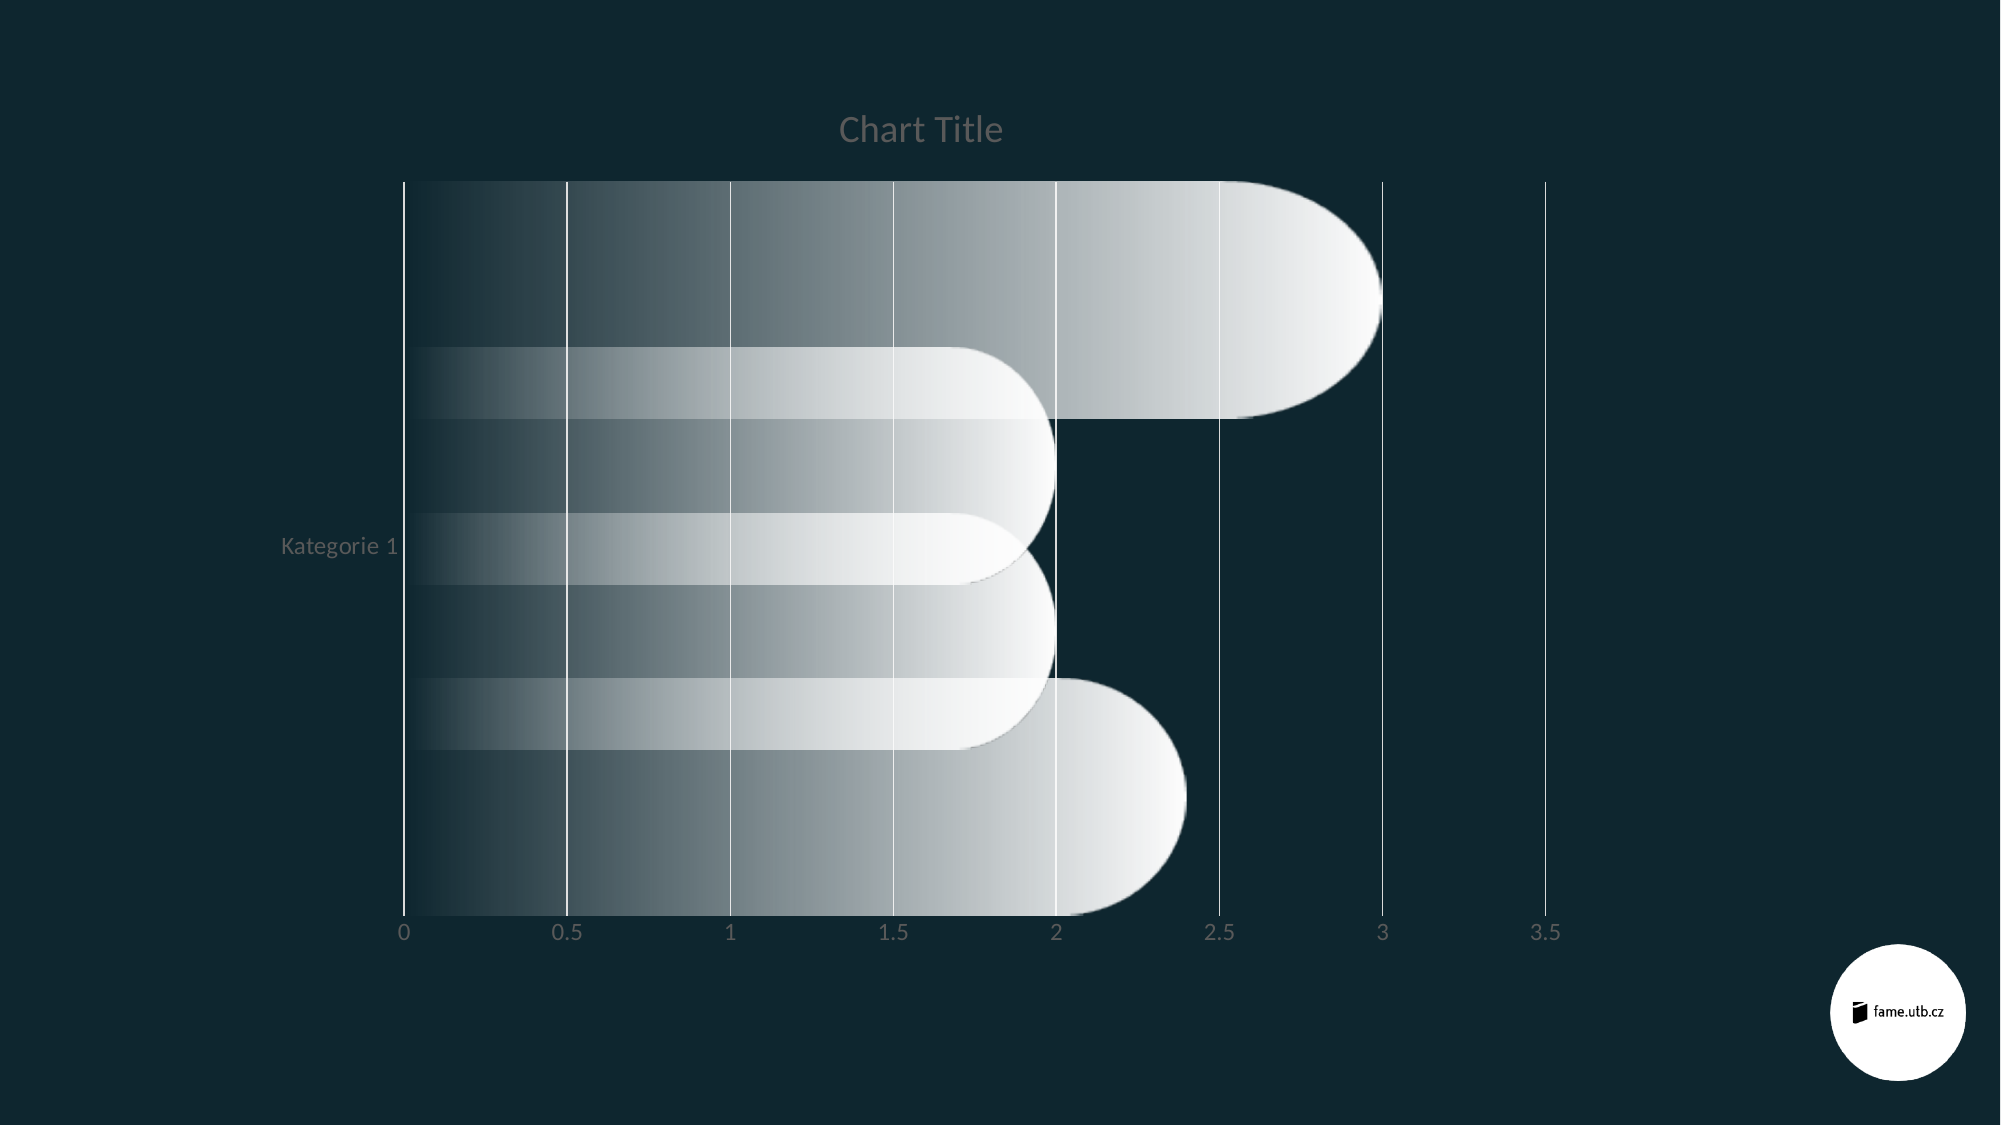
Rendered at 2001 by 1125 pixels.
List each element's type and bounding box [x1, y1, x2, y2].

picture [1830, 944, 1966, 1081]
chart [254, 75, 1588, 965]
